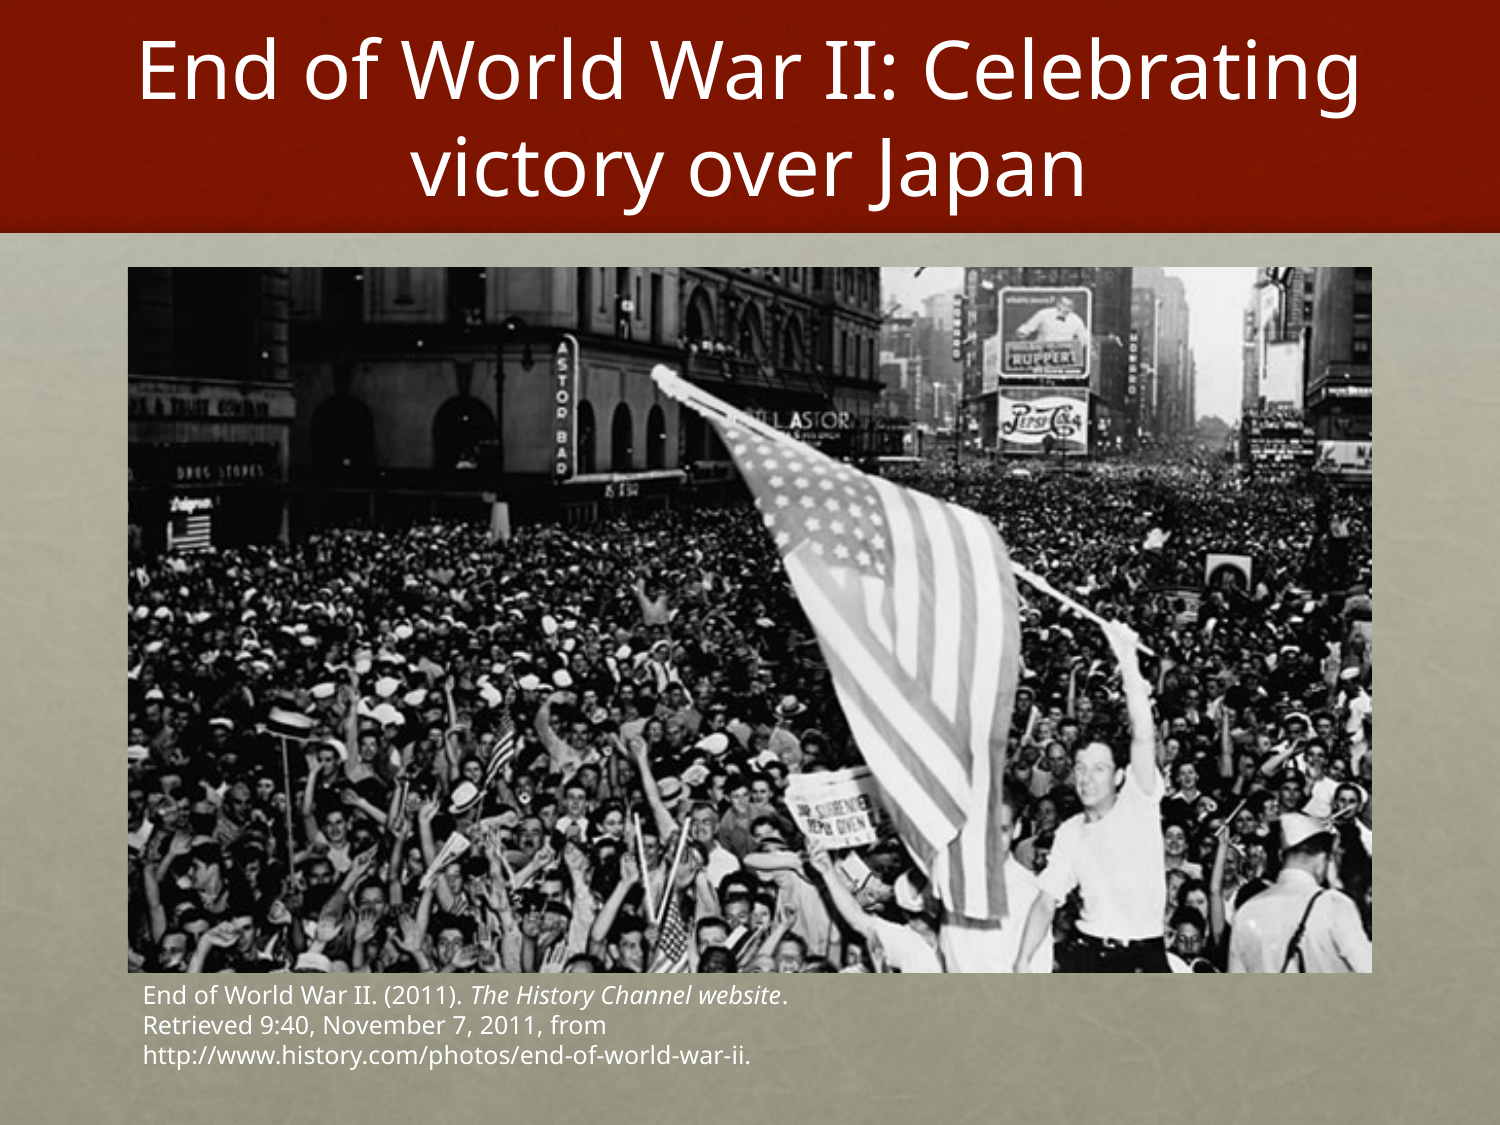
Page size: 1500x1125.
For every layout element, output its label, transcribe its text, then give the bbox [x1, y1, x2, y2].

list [127, 266, 1373, 973]
picture [0, 221, 1500, 1125]
title End of World War II: Celebrating victory over Japan [0, 10, 1500, 221]
text_box End of World War II. (2011). The History Channel website. Retrieved 9:40, November 7, 2011, from http://www.history.com/photos/end-of-world-war-ii. [127, 1007, 878, 1077]
